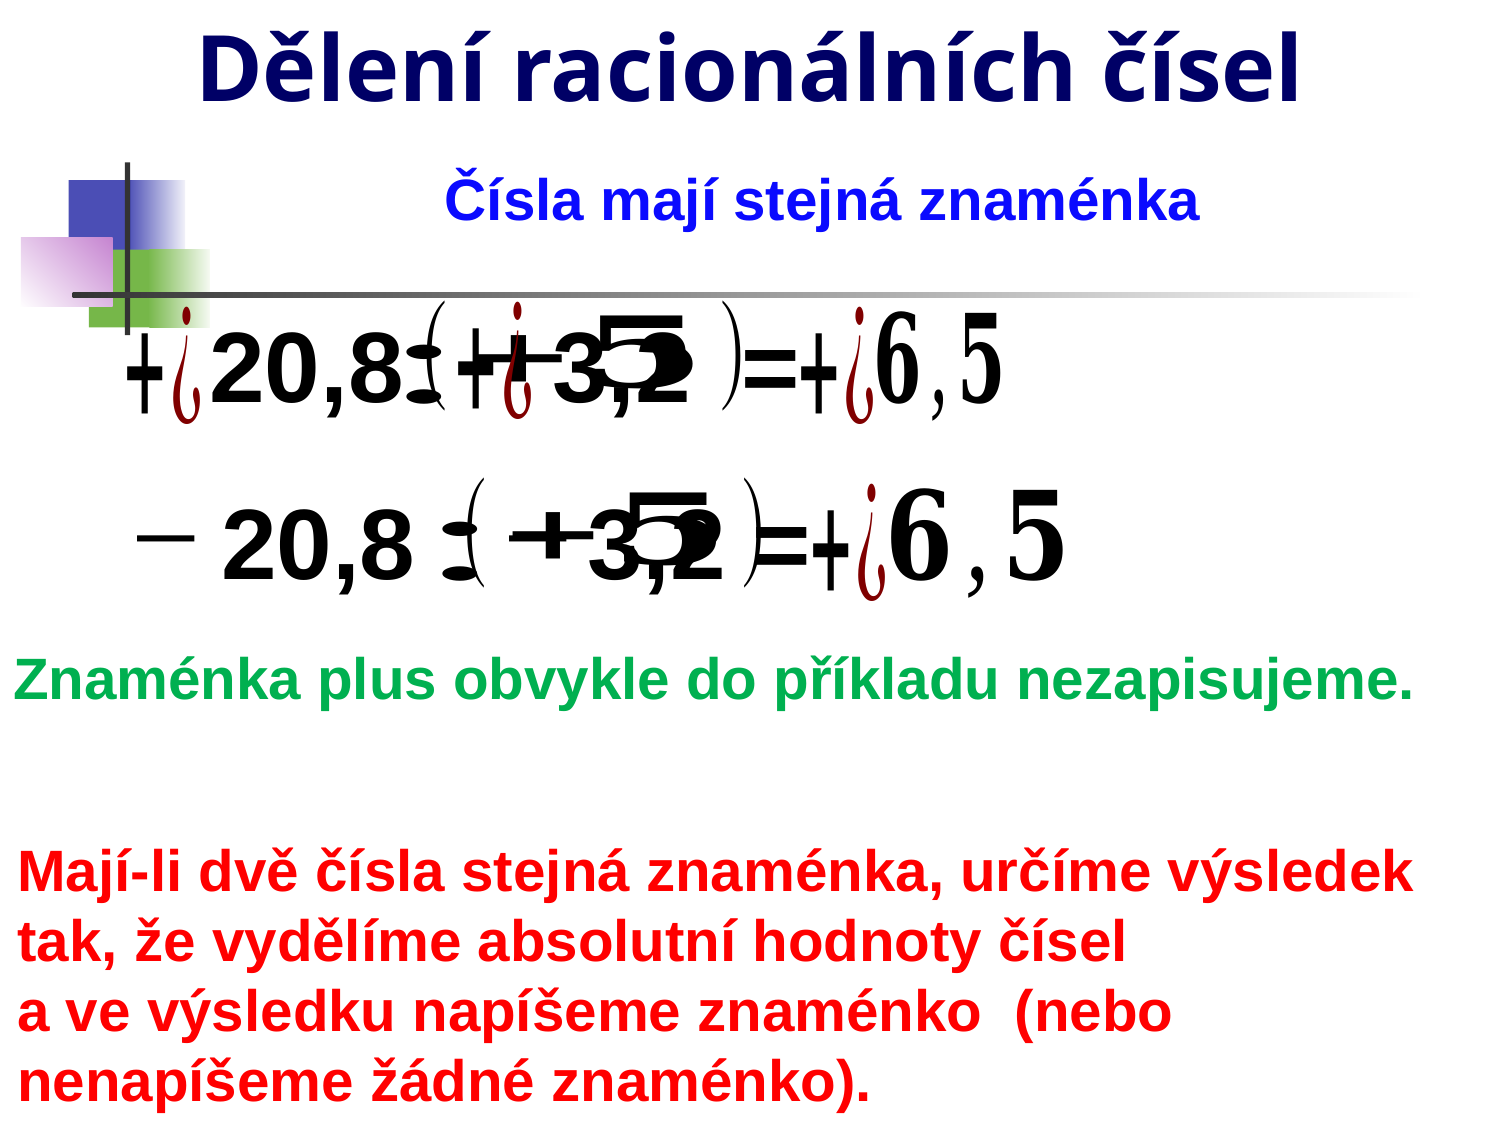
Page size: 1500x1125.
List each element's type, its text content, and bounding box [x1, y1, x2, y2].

title Dělení racionálních čísel [0, 18, 1500, 128]
text_box 20,8 [194, 295, 449, 430]
text_box 3,2 [572, 472, 738, 608]
text_box 3,2 [537, 295, 726, 430]
text_box = [738, 472, 821, 608]
text_box Čísla mají stejná znaménka [236, 154, 1410, 240]
text_box 20,8 [206, 472, 449, 608]
text_box = [726, 295, 809, 430]
text_box Znaménka plus obvykle do příkladu nezapisujeme. [0, 633, 1499, 719]
